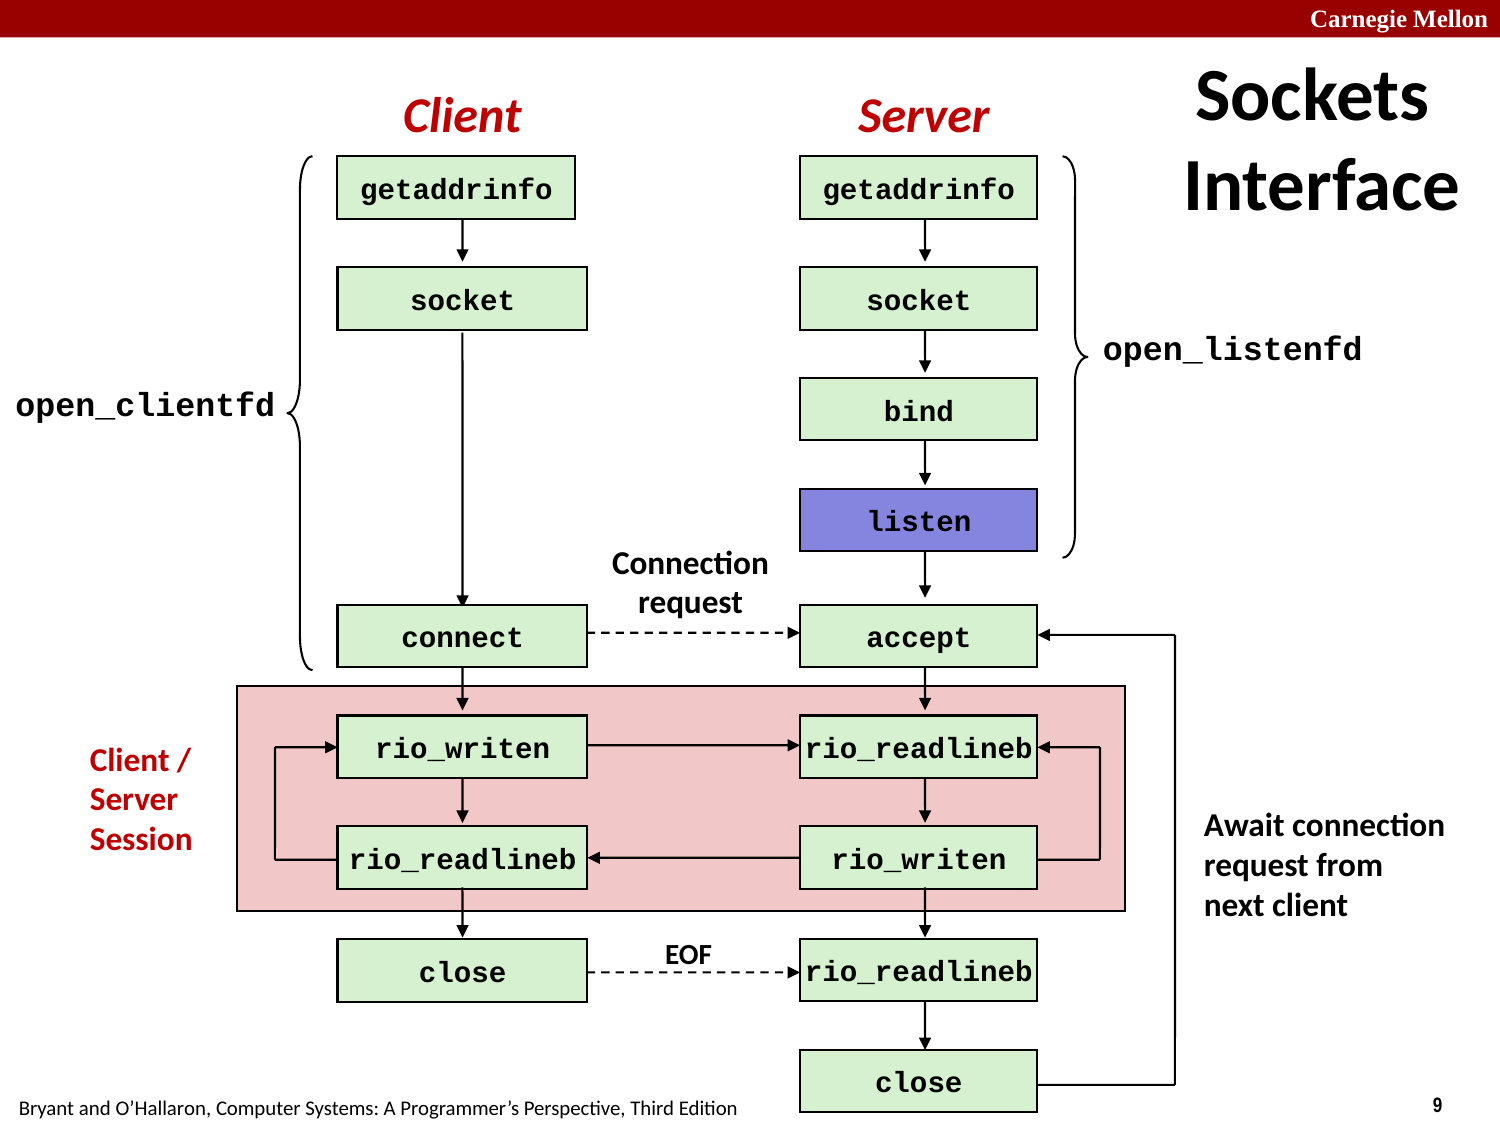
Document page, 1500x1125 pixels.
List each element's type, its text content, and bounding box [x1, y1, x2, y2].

text_box [918, 330, 932, 373]
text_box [74, 685, 332, 911]
text_box Await connection request from next client [1189, 796, 1461, 931]
text_box socket [799, 267, 1038, 330]
text_box open_clientfd [0, 375, 291, 430]
text_box [456, 219, 469, 262]
text_box [918, 441, 932, 486]
text_box bind [799, 378, 1038, 441]
text_box [918, 219, 932, 262]
text_box [918, 552, 932, 598]
text_box open_listenfd [1088, 320, 1378, 375]
text_box [456, 332, 469, 604]
text_box Client [388, 74, 537, 150]
text_box accept [799, 604, 1038, 633]
text_box [291, 156, 313, 671]
text_box Connection request [597, 533, 785, 628]
text_box [1062, 156, 1088, 558]
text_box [337, 634, 1176, 1113]
text_box Server [843, 74, 1005, 150]
text_box socket [337, 267, 588, 330]
title Sockets Interface [1137, 37, 1488, 234]
text_box getaddrinfo [799, 156, 1038, 219]
text_box listen [799, 488, 1038, 552]
text_box connect [337, 604, 588, 634]
text_box getaddrinfo [337, 156, 575, 219]
text_box [787, 626, 799, 633]
